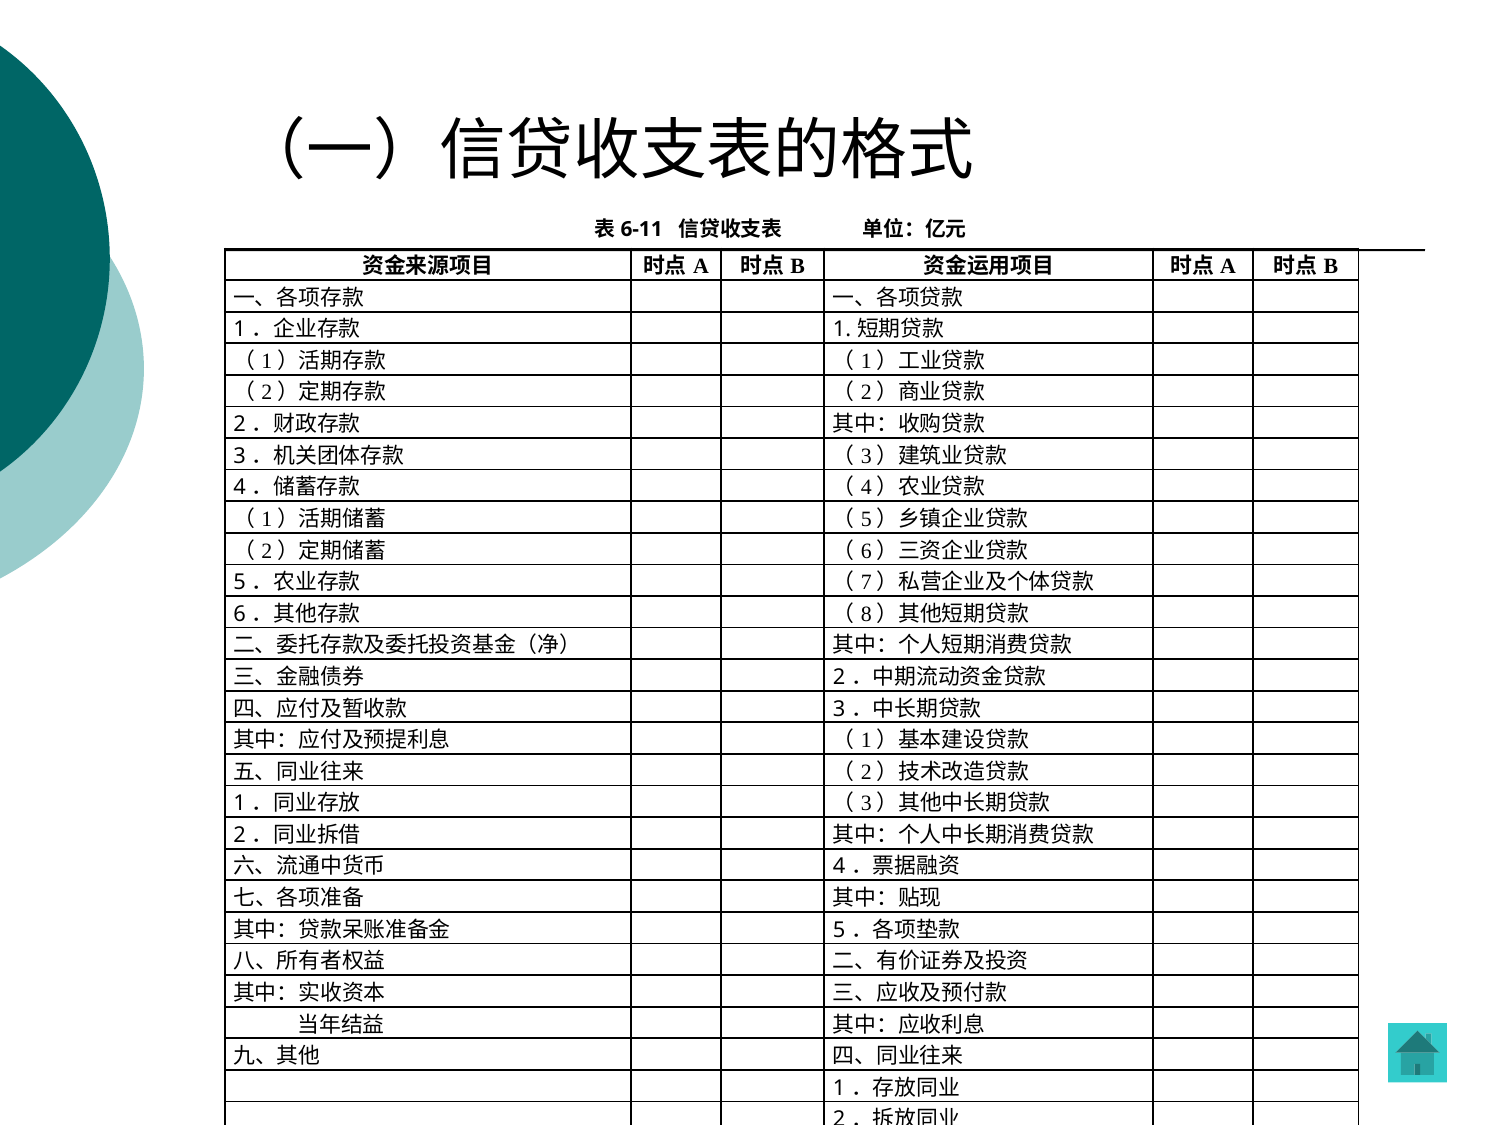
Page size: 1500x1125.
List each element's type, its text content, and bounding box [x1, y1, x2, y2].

table_cell [632, 881, 720, 911]
table_cell [722, 850, 823, 879]
table_cell 2．中期流动资金贷款 [825, 660, 1152, 690]
table_cell [1154, 439, 1252, 469]
table_cell 2．财政存款 [226, 407, 630, 437]
table_cell 其中：个人中长期消费贷款 [825, 818, 1152, 848]
table_cell [632, 502, 720, 532]
table_cell 其中：个人短期消费贷款 [825, 628, 1152, 658]
table_cell 一、各项存款 [226, 281, 630, 311]
table_cell [1154, 281, 1252, 311]
table_cell [1254, 1039, 1358, 1069]
table_cell 2．拆放同业 [825, 1102, 1152, 1125]
table_cell [632, 818, 720, 848]
table_cell [632, 439, 720, 469]
table_cell （4）农业贷款 [825, 470, 1152, 500]
table_cell [1154, 850, 1252, 879]
table_cell [1154, 818, 1252, 848]
table_header 时点B [722, 249, 823, 279]
table_cell [1254, 407, 1358, 437]
table_cell （1）工业贷款 [825, 344, 1152, 374]
table_cell 八、所有者权益 [226, 944, 630, 974]
table_cell 4．票据融资 [825, 850, 1152, 879]
table_cell [1154, 881, 1252, 911]
table_header 时点B [1254, 249, 1358, 279]
table_cell [1154, 976, 1252, 1006]
table_cell [632, 1071, 720, 1101]
table_cell 四、同业往来 [825, 1039, 1152, 1069]
table_cell [722, 344, 823, 374]
table_cell （6）三资企业贷款 [825, 534, 1152, 564]
table_cell [722, 786, 823, 816]
table_header 时点A [632, 249, 720, 279]
table_cell 其中：应付及预提利息 [226, 723, 630, 753]
table_cell [722, 628, 823, 658]
table_cell [632, 597, 720, 627]
table_cell [722, 565, 823, 595]
table_cell [1254, 1102, 1358, 1125]
table_cell [1254, 281, 1358, 311]
table_cell [632, 1039, 720, 1069]
table_cell [632, 913, 720, 943]
table_cell [632, 755, 720, 785]
table_cell [1154, 913, 1252, 943]
table_cell [1254, 723, 1358, 753]
table_cell [722, 1102, 823, 1125]
table_cell [1254, 628, 1358, 658]
table_cell （1）基本建设贷款 [825, 723, 1152, 753]
table_header 资金运用项目 [825, 249, 1152, 279]
table_cell [1254, 850, 1358, 879]
table_cell [722, 818, 823, 848]
table_cell 3．机关团体存款 [226, 439, 630, 469]
table_cell [632, 376, 720, 406]
table_cell [1254, 344, 1358, 374]
title （一）信贷收支表的格式 [224, 89, 1425, 196]
table_cell 三、金融债券 [226, 660, 630, 690]
table_cell [632, 850, 720, 879]
table_cell [1254, 439, 1358, 469]
table_cell [632, 628, 720, 658]
table_cell [722, 376, 823, 406]
table_cell （5）乡镇企业贷款 [825, 502, 1152, 532]
table_cell [1254, 376, 1358, 406]
table_cell [632, 407, 720, 437]
table_cell [722, 976, 823, 1006]
table_cell [1254, 1071, 1358, 1101]
table_cell [1154, 565, 1252, 595]
table_cell [632, 660, 720, 690]
table_cell （3）其他中长期贷款 [825, 786, 1152, 816]
table_cell 二、委托存款及委托投资基金（净） [226, 628, 630, 658]
table_cell 二、有价证券及投资 [825, 944, 1152, 974]
table_cell （1）活期储蓄 [226, 502, 630, 532]
table_cell 其中：实收资本 [226, 976, 630, 1006]
table_cell [1154, 755, 1252, 785]
table_cell （2）技术改造贷款 [825, 755, 1152, 785]
table_cell （7）私营企业及个体贷款 [825, 565, 1152, 595]
table_cell [722, 1039, 823, 1069]
table_cell [1154, 534, 1252, 564]
table_cell 三、应收及预付款 [825, 976, 1152, 1006]
table_cell [632, 344, 720, 374]
table_cell [722, 439, 823, 469]
table_cell [1154, 502, 1252, 532]
table_cell [1154, 660, 1252, 690]
table_cell 5．各项垫款 [825, 913, 1152, 943]
table_cell [1154, 944, 1252, 974]
table_cell [1254, 786, 1358, 816]
table_cell 四、应付及暂收款 [226, 692, 630, 721]
table_cell 6．其他存款 [226, 597, 630, 627]
table_cell [1154, 692, 1252, 721]
table_cell [632, 723, 720, 753]
table_cell [722, 597, 823, 627]
table_cell [722, 913, 823, 943]
table_cell 其中：贷款呆账准备金 [226, 913, 630, 943]
table_cell 其中：贴现 [825, 881, 1152, 911]
table_cell [722, 660, 823, 690]
text_box 表6-11 信贷收支表 单位：亿元 [206, 208, 1500, 248]
table_cell [722, 534, 823, 564]
table_cell [1254, 913, 1358, 943]
table_cell [1254, 818, 1358, 848]
table_cell [1254, 565, 1358, 595]
table_cell [1154, 597, 1252, 627]
table_cell [1154, 344, 1252, 374]
table_cell [1254, 470, 1358, 500]
table_cell 一、各项贷款 [825, 281, 1152, 311]
table_cell [1154, 470, 1252, 500]
table_cell [1254, 976, 1358, 1006]
table_cell [1254, 944, 1358, 974]
table_cell [722, 502, 823, 532]
table_cell （3）建筑业贷款 [825, 439, 1152, 469]
table_cell （1）活期存款 [226, 344, 630, 374]
table_header 时点A [1154, 249, 1252, 279]
table_cell [722, 470, 823, 500]
table_cell 五、同业往来 [226, 755, 630, 785]
table_cell [1254, 534, 1358, 564]
table_cell [1154, 407, 1252, 437]
table_cell [1154, 628, 1252, 658]
table_cell [632, 944, 720, 974]
table_cell [722, 692, 823, 721]
table_cell 1．企业存款 [226, 313, 630, 342]
table_cell [632, 976, 720, 1006]
table_cell [1254, 597, 1358, 627]
table_cell [1154, 376, 1252, 406]
table_cell [722, 723, 823, 753]
table_cell [1154, 1102, 1252, 1125]
table_cell [1254, 692, 1358, 721]
table_cell 1．同业存放 [226, 786, 630, 816]
table_cell [722, 407, 823, 437]
table_cell 4．储蓄存款 [226, 470, 630, 500]
table_cell 当年结益 [226, 1008, 630, 1037]
table_cell [226, 1102, 630, 1125]
table_cell 其中：应收利息 [825, 1008, 1152, 1037]
table_cell [722, 881, 823, 911]
table_cell [722, 281, 823, 311]
table_cell 2．同业拆借 [226, 818, 630, 848]
table_cell 九、其他 [226, 1039, 630, 1069]
table_cell [632, 313, 720, 342]
table_cell [1154, 723, 1252, 753]
table_cell 1.短期贷款 [825, 313, 1152, 342]
table_cell [1154, 1008, 1252, 1037]
table_cell [1254, 881, 1358, 911]
table_cell [722, 1071, 823, 1101]
table_cell [1254, 660, 1358, 690]
table_cell [722, 944, 823, 974]
table_cell 3．中长期贷款 [825, 692, 1152, 721]
table_cell [1254, 313, 1358, 342]
table_cell [226, 1071, 630, 1101]
table_cell 其中：收购贷款 [825, 407, 1152, 437]
table_cell [1254, 755, 1358, 785]
table_cell （2）商业贷款 [825, 376, 1152, 406]
table_cell [632, 470, 720, 500]
table_cell 六、流通中货币 [226, 850, 630, 879]
table_cell [632, 534, 720, 564]
table_cell [632, 692, 720, 721]
table_cell （8）其他短期贷款 [825, 597, 1152, 627]
table_cell [1154, 313, 1252, 342]
table_cell [1254, 1008, 1358, 1037]
table_cell [1154, 786, 1252, 816]
table_header 资金来源项目 [226, 249, 630, 279]
table_cell 1．存放同业 [825, 1071, 1152, 1101]
table_cell （2）定期储蓄 [226, 534, 630, 564]
table_cell [632, 1102, 720, 1125]
table_cell [1154, 1039, 1252, 1069]
table_cell [722, 313, 823, 342]
table_cell [1154, 1071, 1252, 1101]
table_cell [722, 755, 823, 785]
table_cell [1254, 502, 1358, 532]
table_cell 5．农业存款 [226, 565, 630, 595]
table_cell [632, 786, 720, 816]
table_cell [632, 1008, 720, 1037]
text_box [1388, 1023, 1447, 1083]
table_cell [632, 281, 720, 311]
table_cell 七、各项准备 [226, 881, 630, 911]
table_cell [632, 565, 720, 595]
table_cell （2）定期存款 [226, 376, 630, 406]
table_cell [722, 1008, 823, 1037]
